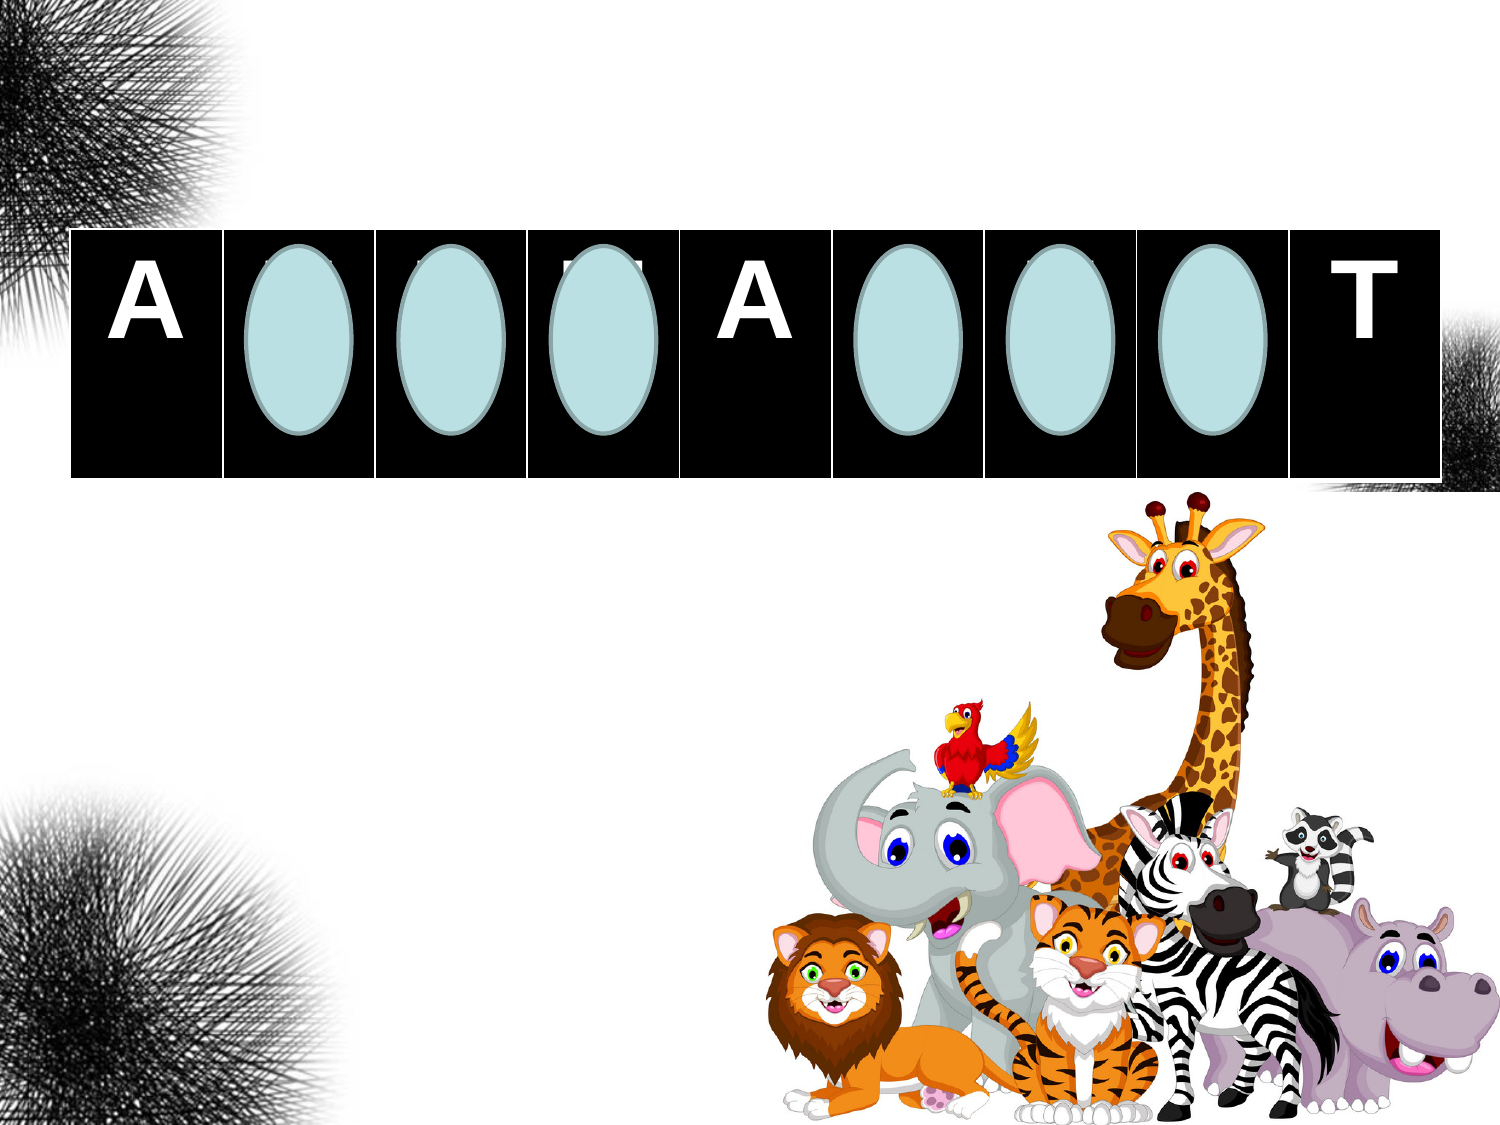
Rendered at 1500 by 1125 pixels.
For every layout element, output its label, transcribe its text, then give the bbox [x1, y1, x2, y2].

table_header Н [224, 230, 374, 478]
text_box [396, 243, 506, 436]
text_box [243, 243, 354, 436]
table_header С [1137, 230, 1288, 478]
table_header Т [1290, 230, 1440, 478]
table_header Л [833, 230, 983, 478]
table_header И [985, 230, 1136, 478]
table_header М [528, 230, 679, 478]
table_header А [71, 230, 222, 478]
text_box [853, 243, 963, 436]
text_box [1005, 243, 1116, 436]
text_box [548, 243, 659, 436]
table_header И [376, 230, 526, 478]
picture [0, 0, 1500, 1125]
text_box [1157, 243, 1268, 436]
table_header А [680, 230, 831, 478]
